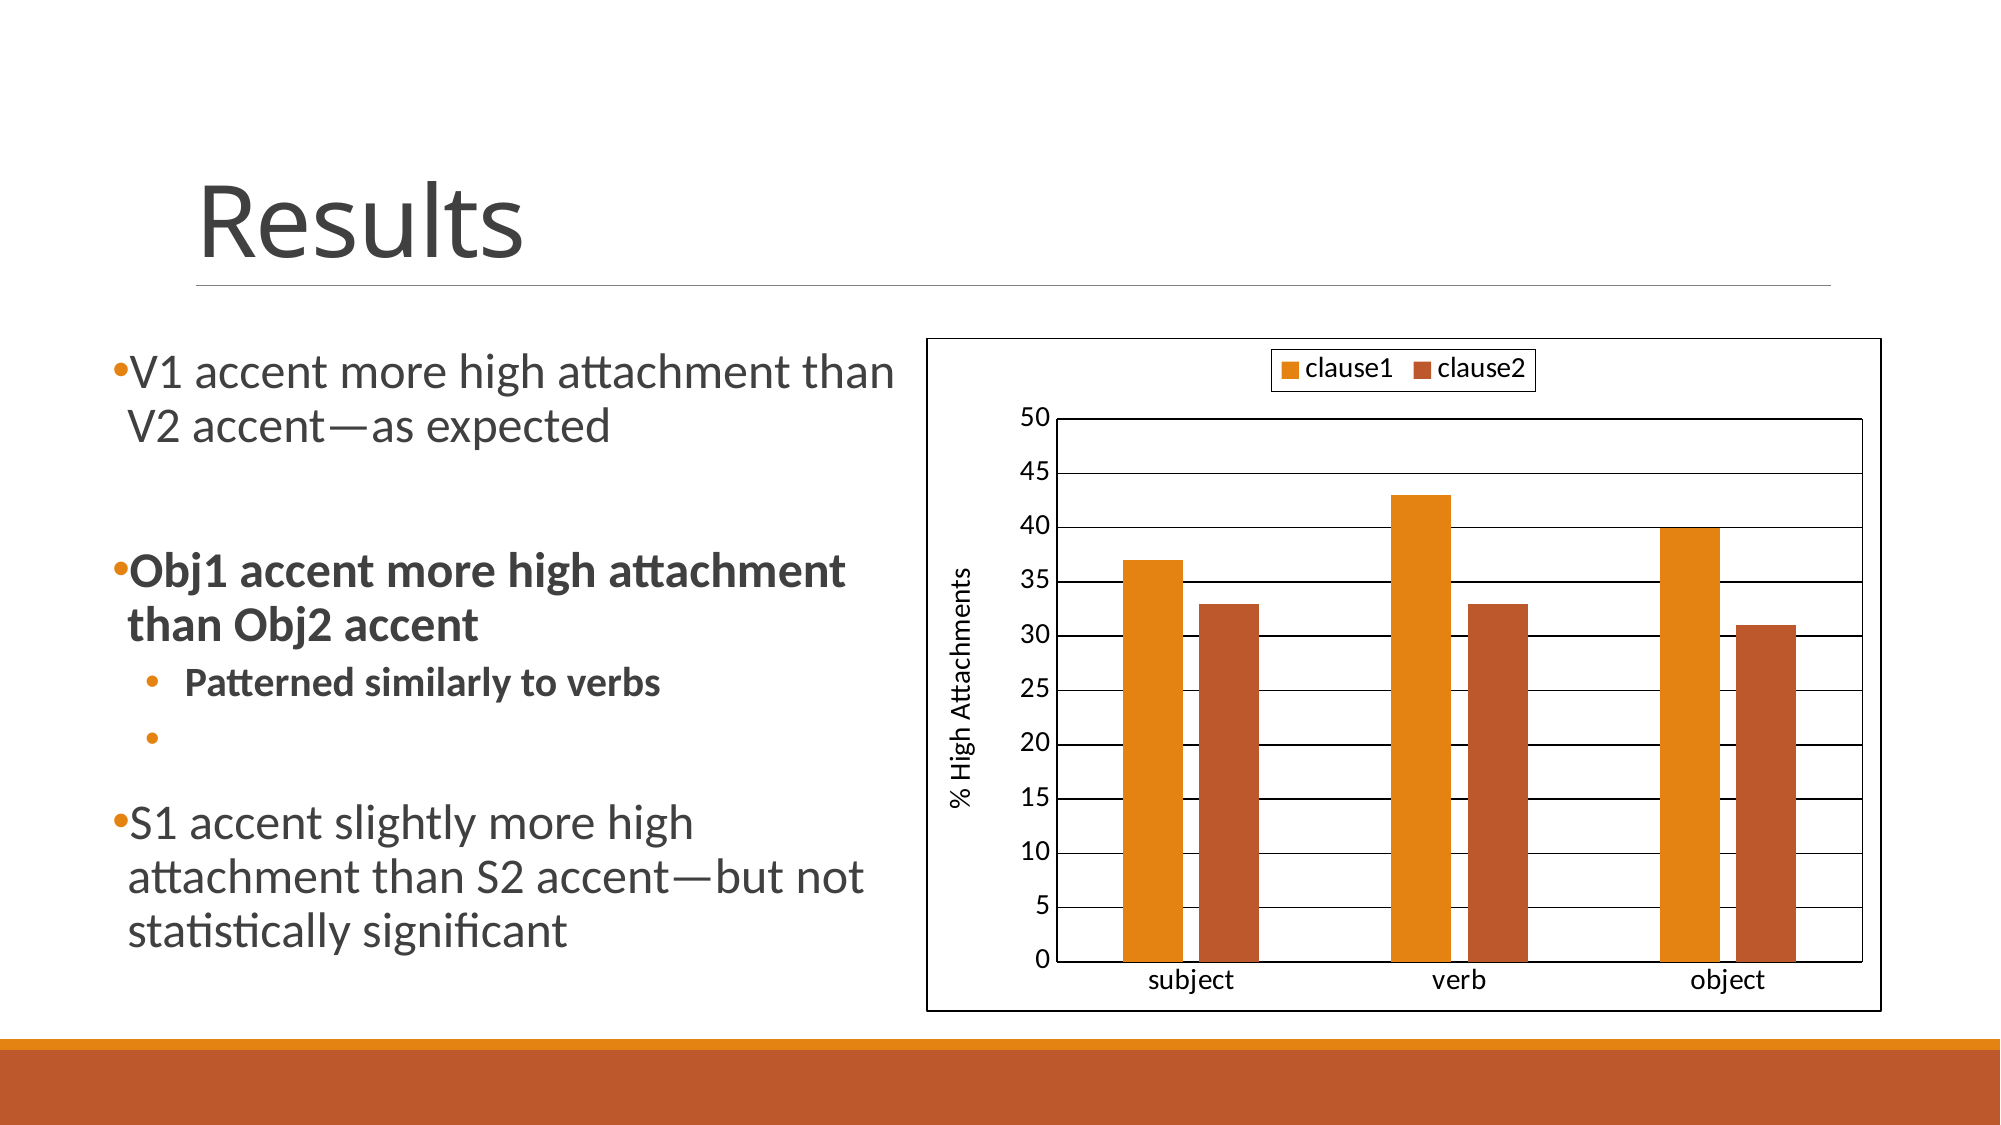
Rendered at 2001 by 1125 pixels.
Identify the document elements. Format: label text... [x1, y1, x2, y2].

title Results [180, 47, 787, 285]
chart [925, 337, 1883, 1013]
